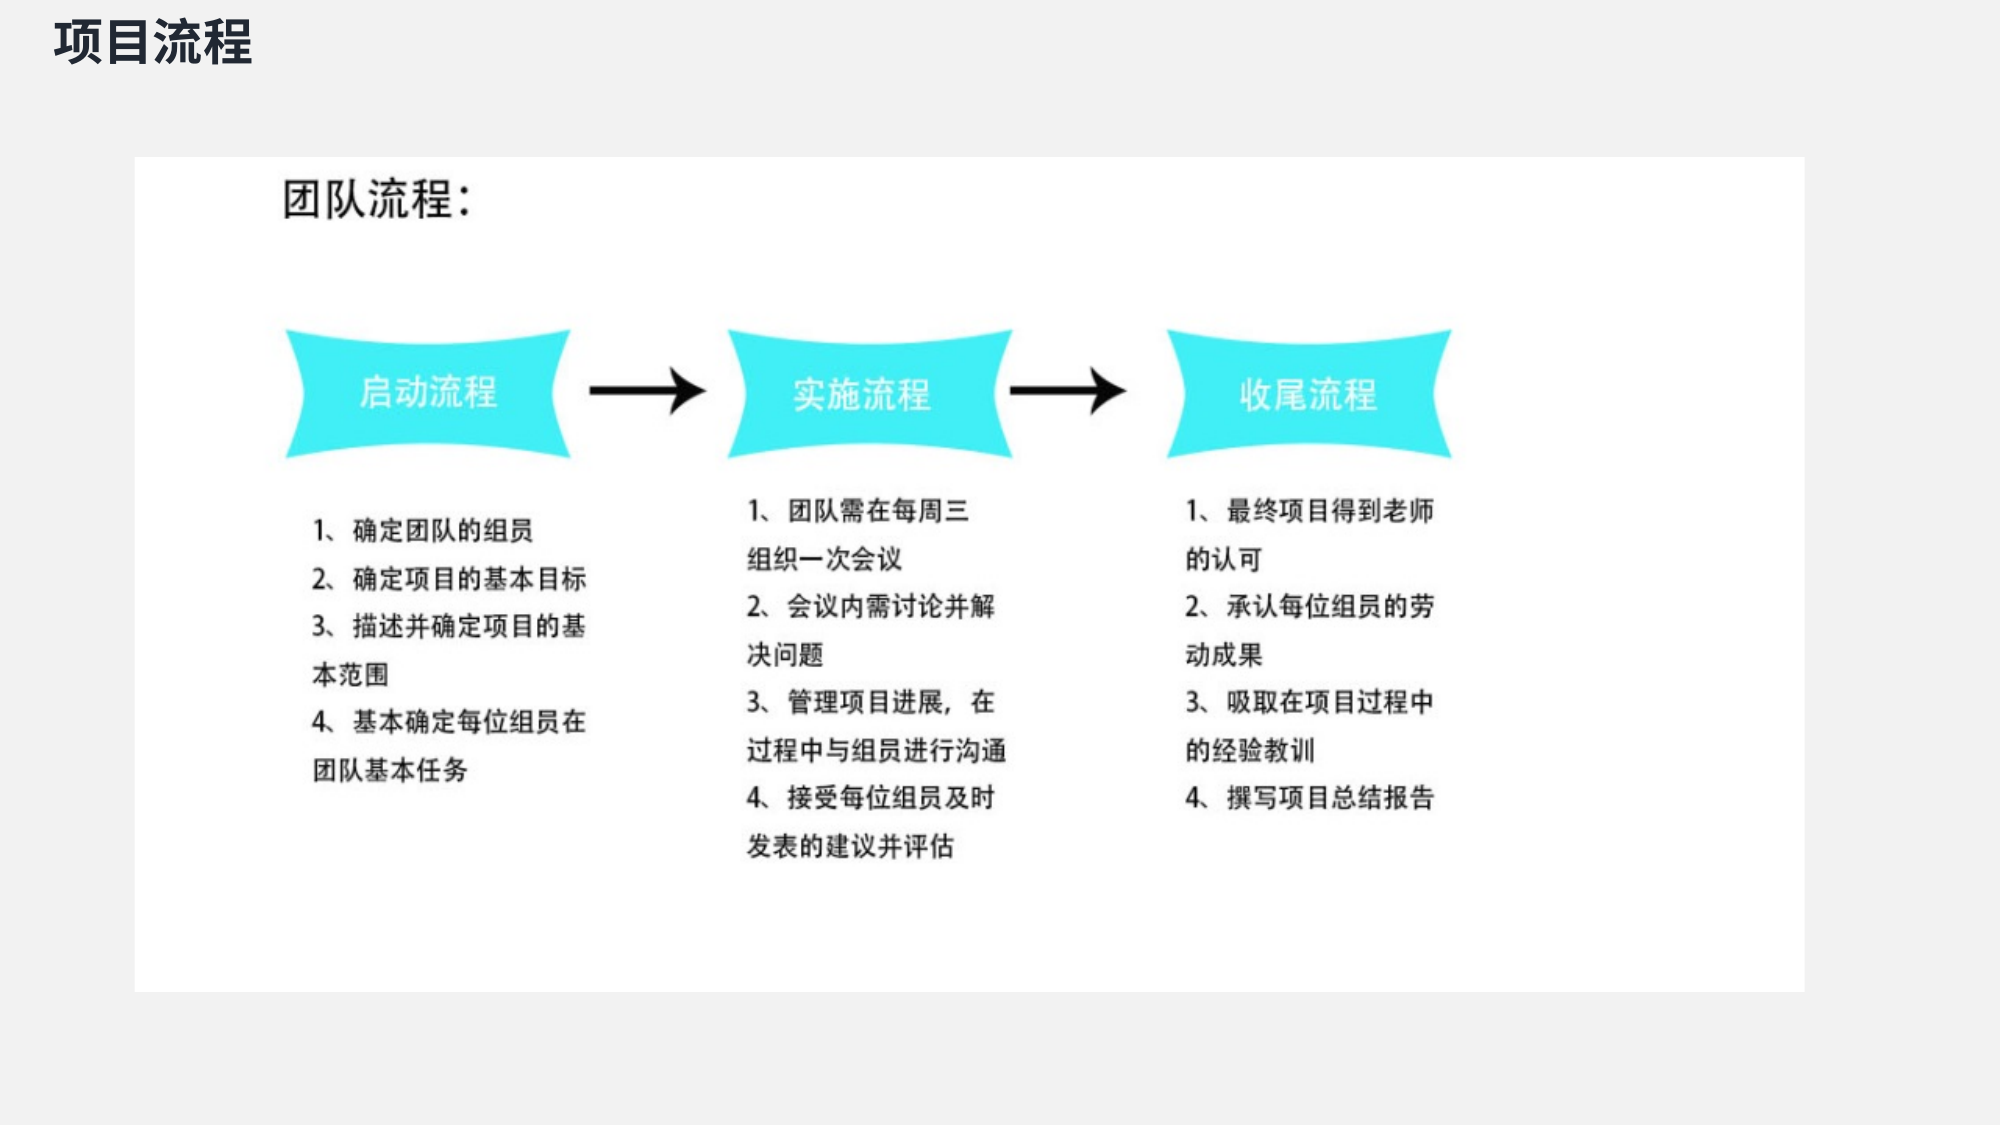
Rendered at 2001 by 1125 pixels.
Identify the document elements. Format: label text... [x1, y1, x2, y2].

picture [134, 157, 1805, 992]
text_box 项目流程 [38, 3, 269, 78]
